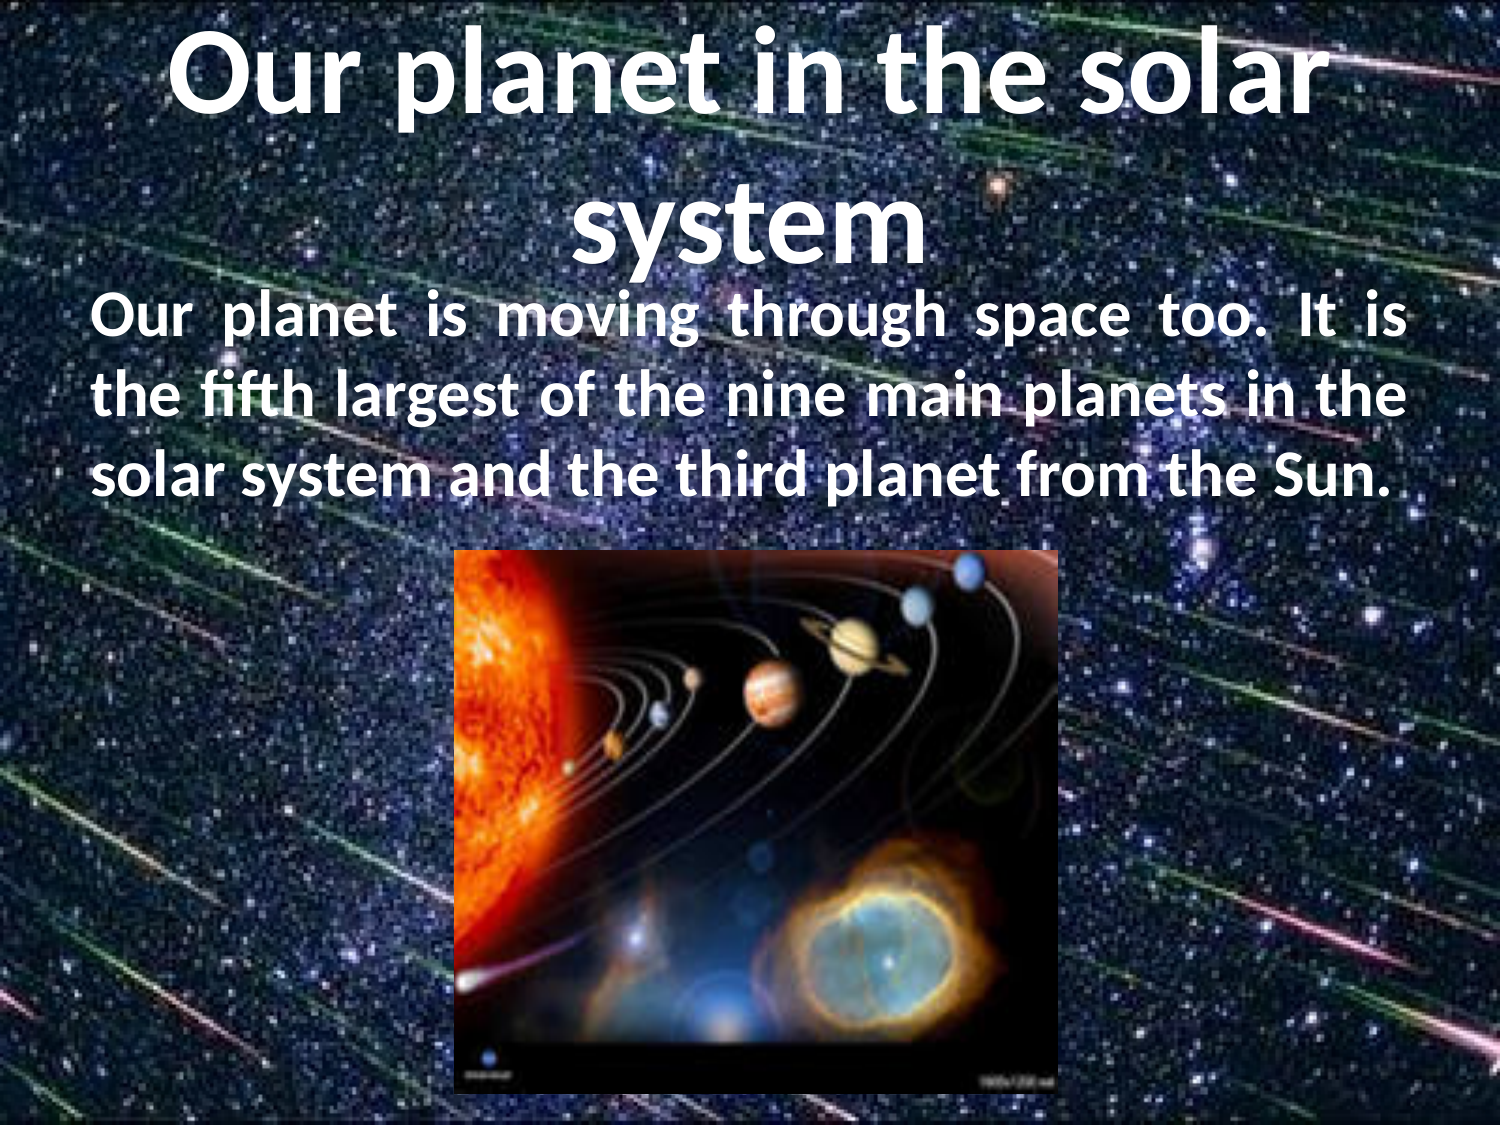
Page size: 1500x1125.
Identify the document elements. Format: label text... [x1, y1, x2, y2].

title Our planet in the solar system [75, 45, 1425, 233]
picture [0, 0, 1500, 1125]
list Our planet is moving through space too. It is the fifth largest of the nine main planets in the solar system and the third planet from the Sun. [75, 262, 1425, 1005]
